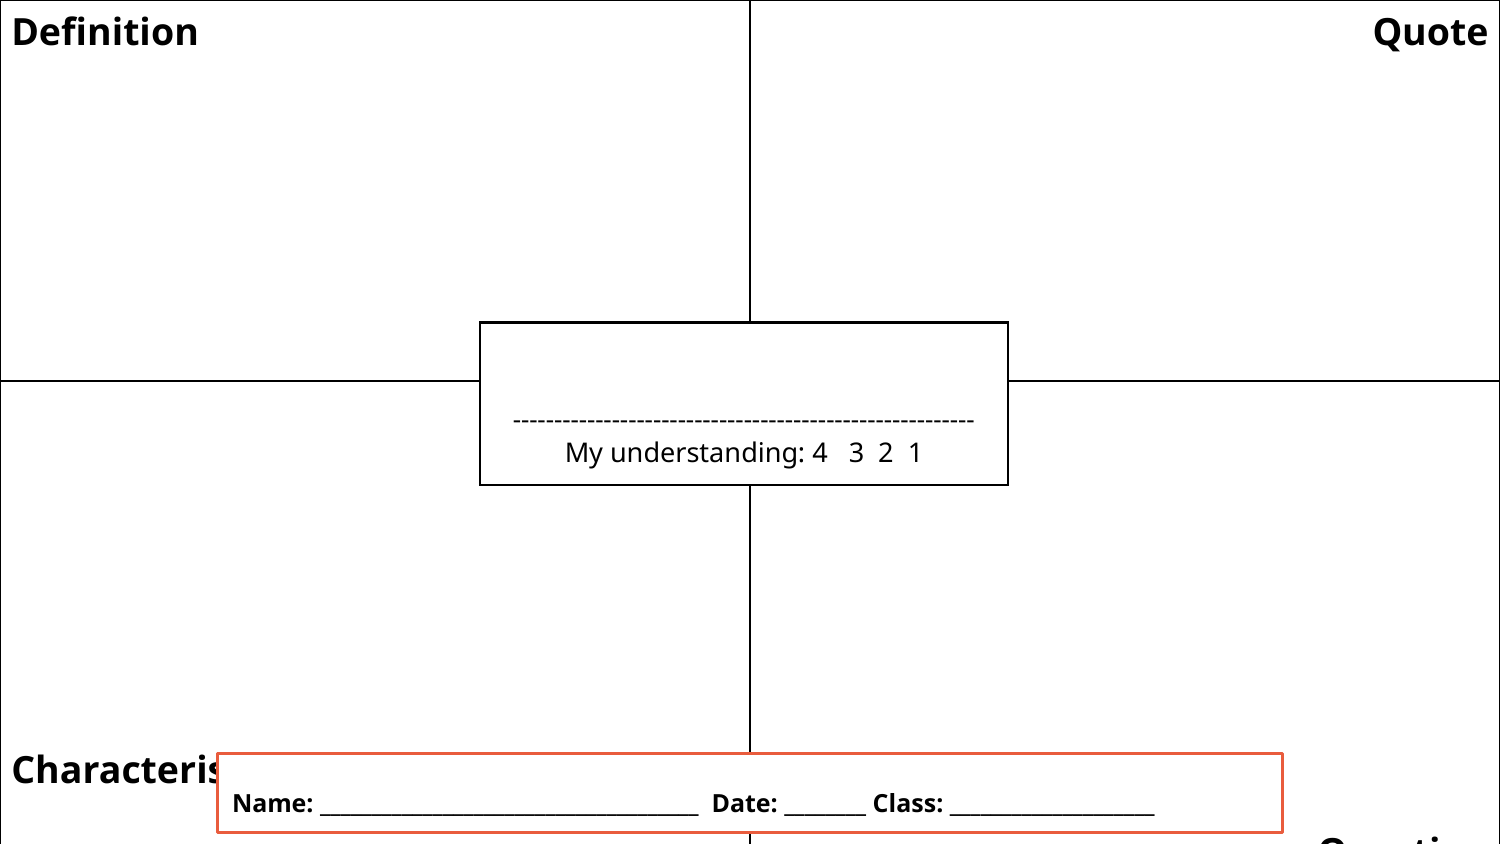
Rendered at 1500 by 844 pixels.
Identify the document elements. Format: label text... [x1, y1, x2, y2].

table_cell Question [751, 382, 1499, 844]
table_header Definition [1, 1, 749, 380]
text_box -------------------------------------------------------- My understanding: 4 3 2 1 [480, 322, 1008, 486]
table_cell Characteristics [1, 382, 749, 844]
table_header Quote [751, 1, 1499, 380]
text_box Name: _____________________________________ Date: ________ Class: ____________________ [217, 753, 1283, 833]
